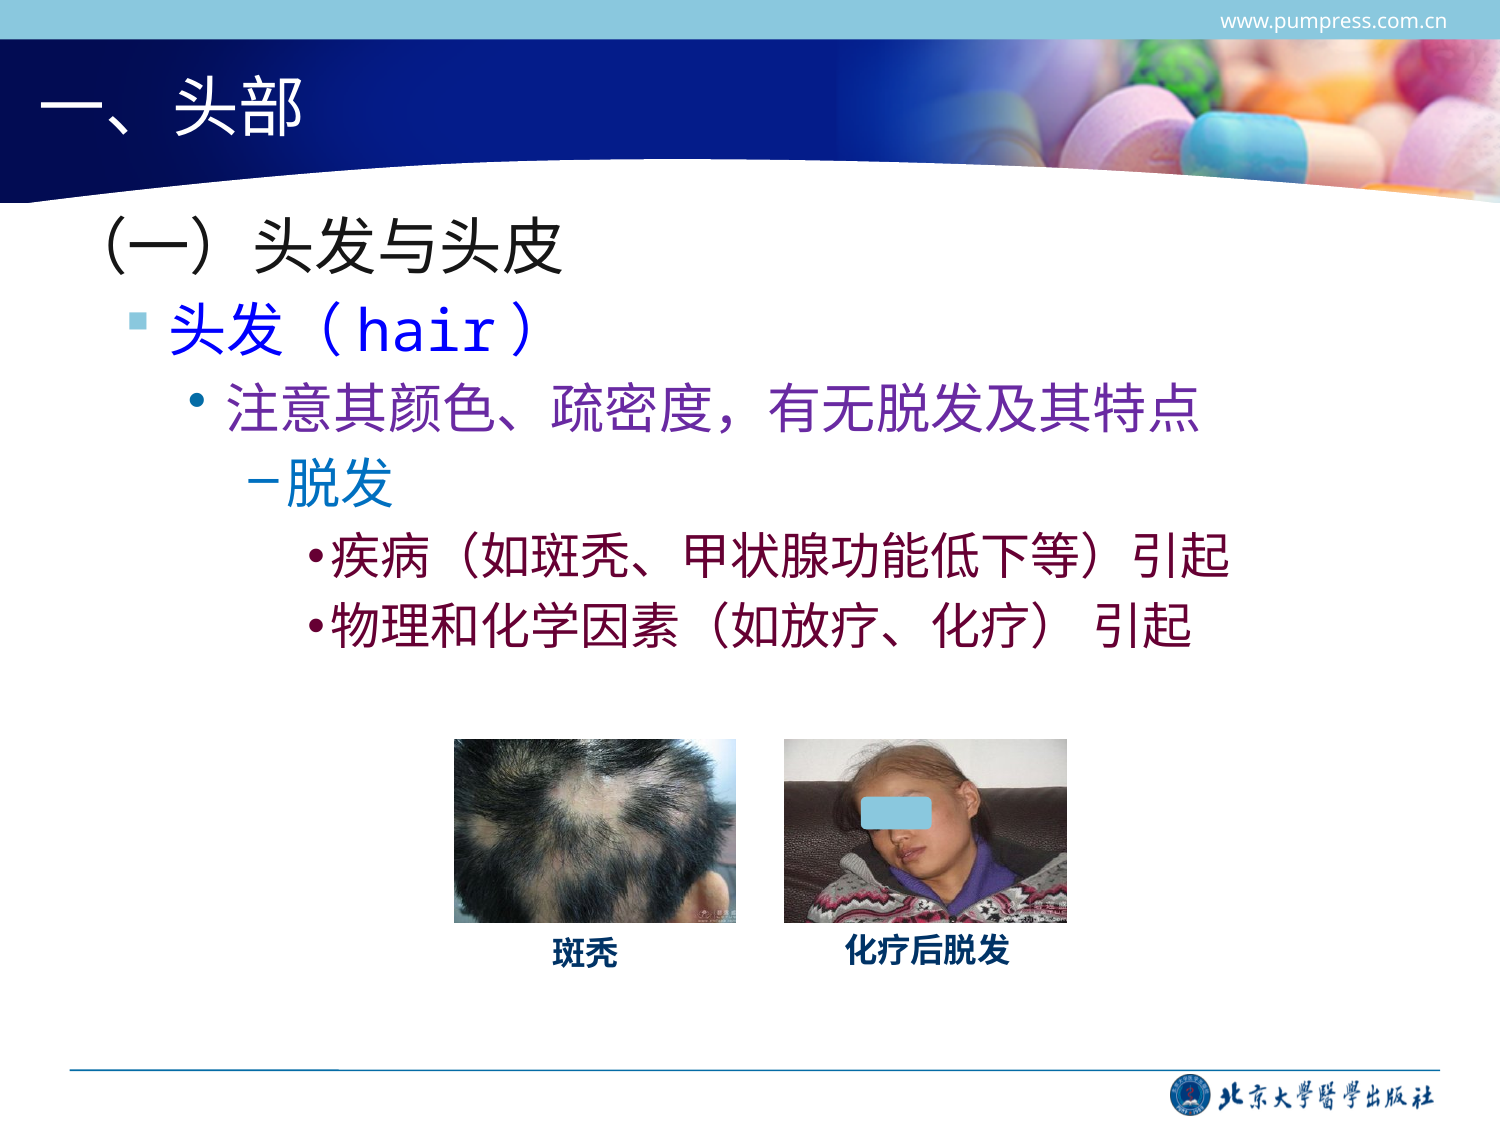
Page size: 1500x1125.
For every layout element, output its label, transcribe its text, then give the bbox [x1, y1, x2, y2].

picture [0, 40, 1500, 203]
slide_number www.pumpress.com.cn [1024, 0, 1463, 38]
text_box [454, 739, 1067, 970]
title 一、头部 [23, 58, 1349, 152]
list （一）头发与头皮 头发（hair） 注意其颜色、疏密度，有无脱发及其特点 脱发 疾病（如斑秃、甲状腺功能低下等）引起 物理和化学因素（如放疗、化疗） 引起 [49, 198, 1463, 1026]
picture [1170, 1074, 1436, 1118]
